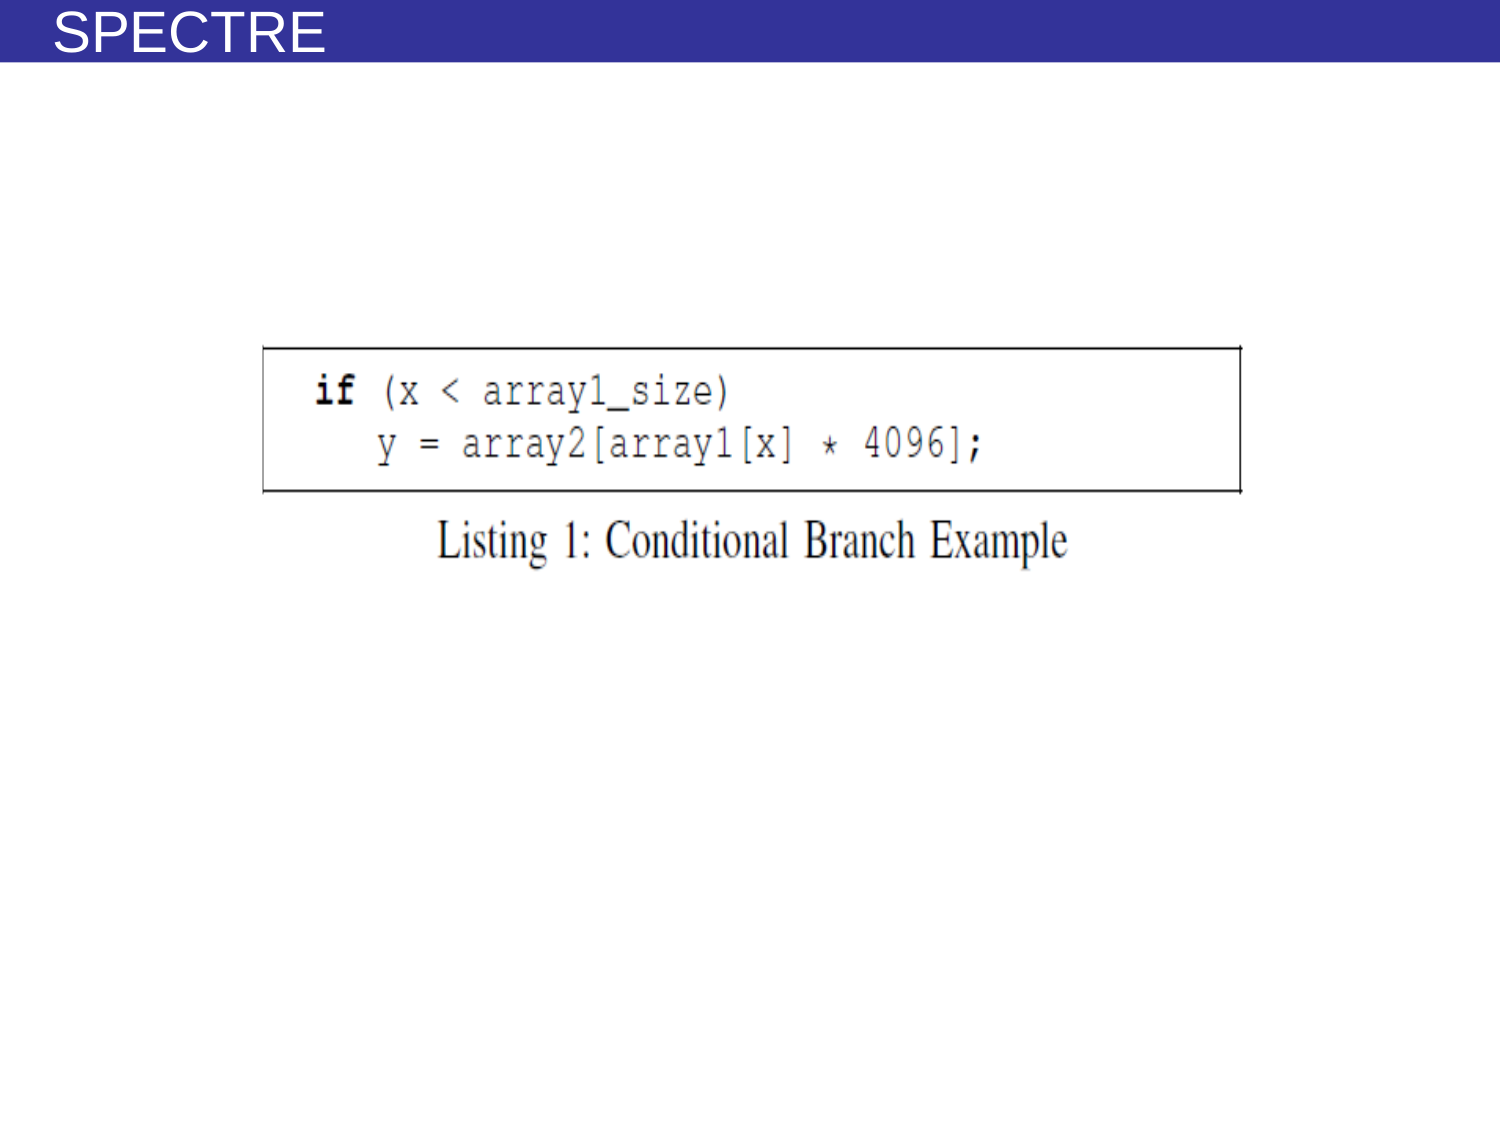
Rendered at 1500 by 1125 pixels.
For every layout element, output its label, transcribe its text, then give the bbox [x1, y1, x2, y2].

title SPECTRE [37, 7, 1426, 51]
picture [262, 337, 1288, 634]
